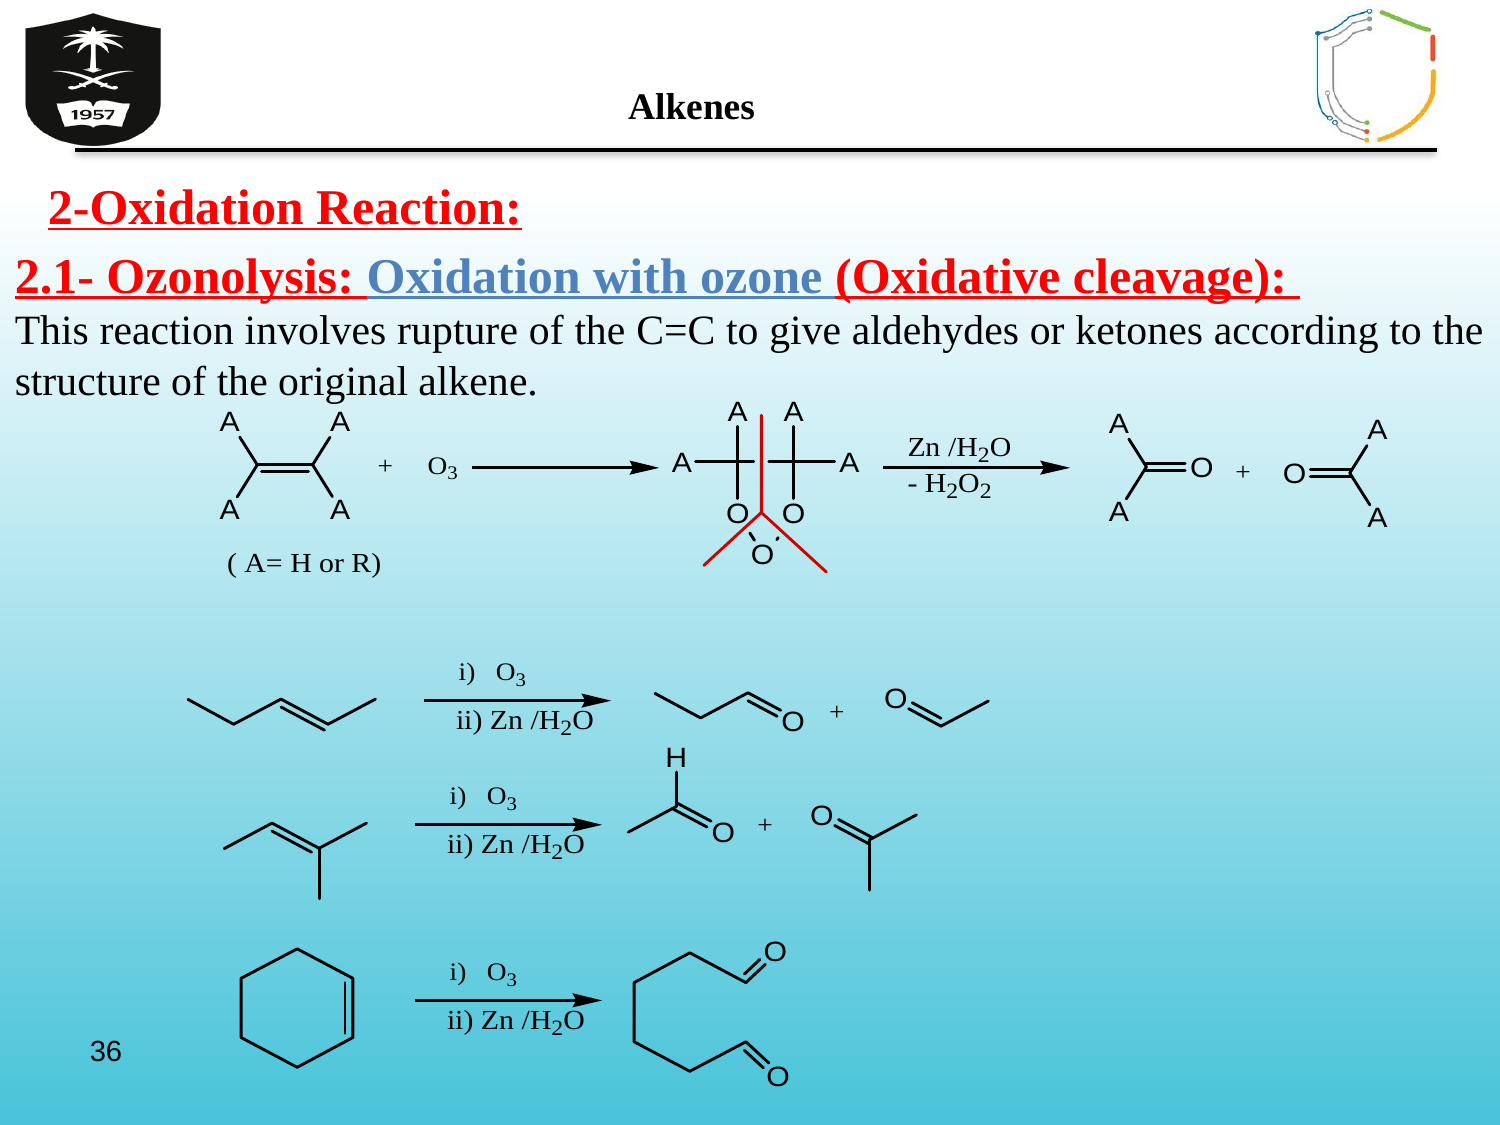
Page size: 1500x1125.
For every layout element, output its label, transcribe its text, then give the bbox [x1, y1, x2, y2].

picture [24, 12, 163, 151]
text_box Alkenes [613, 74, 771, 135]
picture [1287, 0, 1463, 165]
text_box 2-Oxidation Reaction: [33, 167, 538, 242]
text_box 36 [75, 1024, 425, 1103]
text_box 2.1- Ozonolysis: Oxidation with ozone (Oxidative cleavage): This reaction involves rupture of the C=C to give aldehydes or ketones according to the structure of the original alkene. [0, 248, 1500, 399]
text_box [184, 399, 1388, 1088]
